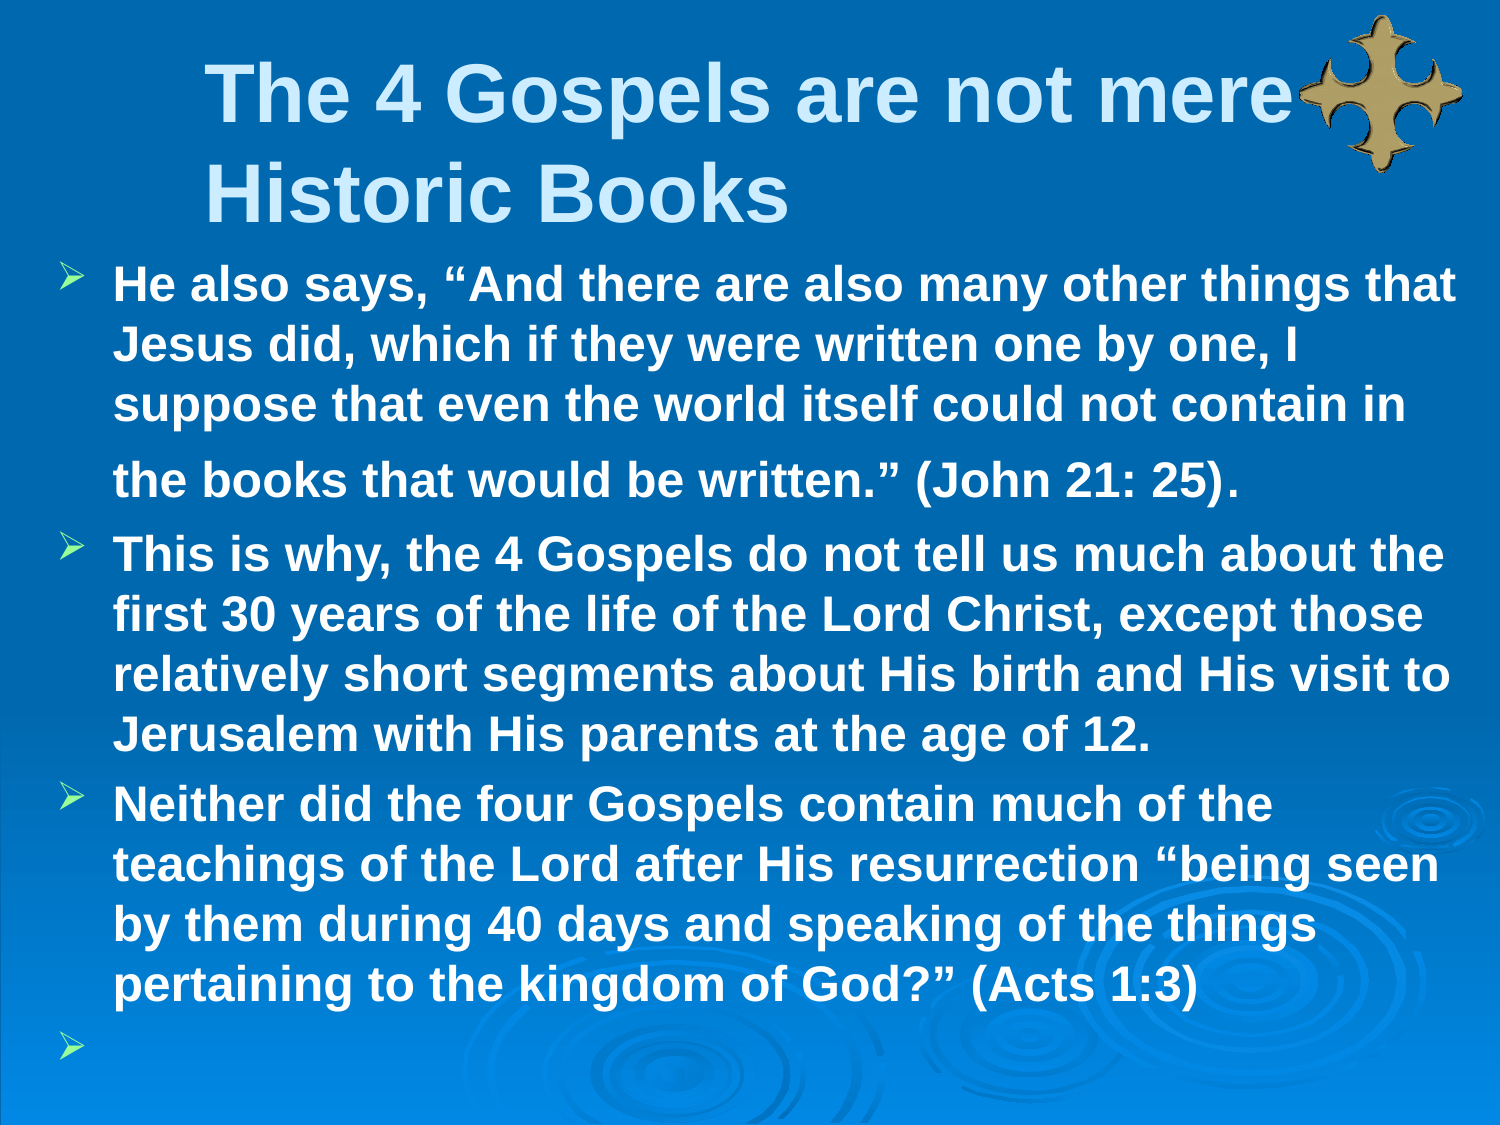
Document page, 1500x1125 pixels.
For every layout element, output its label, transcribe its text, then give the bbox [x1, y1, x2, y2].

title The 4 Gospels are not mere Historic Books [74, 45, 1426, 233]
list He also says, “And there are also many other things that Jesus did, which if they were written one by one, I suppose that even the world itself could not contain in the books that would be written.” (John 21: 25). This is why, the 4 Gospels do not tell us much about the first 30 years of the life of the Lord Christ, except those relatively short segments about His birth and His visit to Jerusalem with His parents at the age of 12. Neither did the four Gospels contain much of the teachings of the Lord after His resurrection “being seen by them during 40 days and speaking of the things pertaining to the kingdom of God?” (Acts 1:3) [41, 243, 1500, 1125]
picture [1293, 0, 1471, 188]
